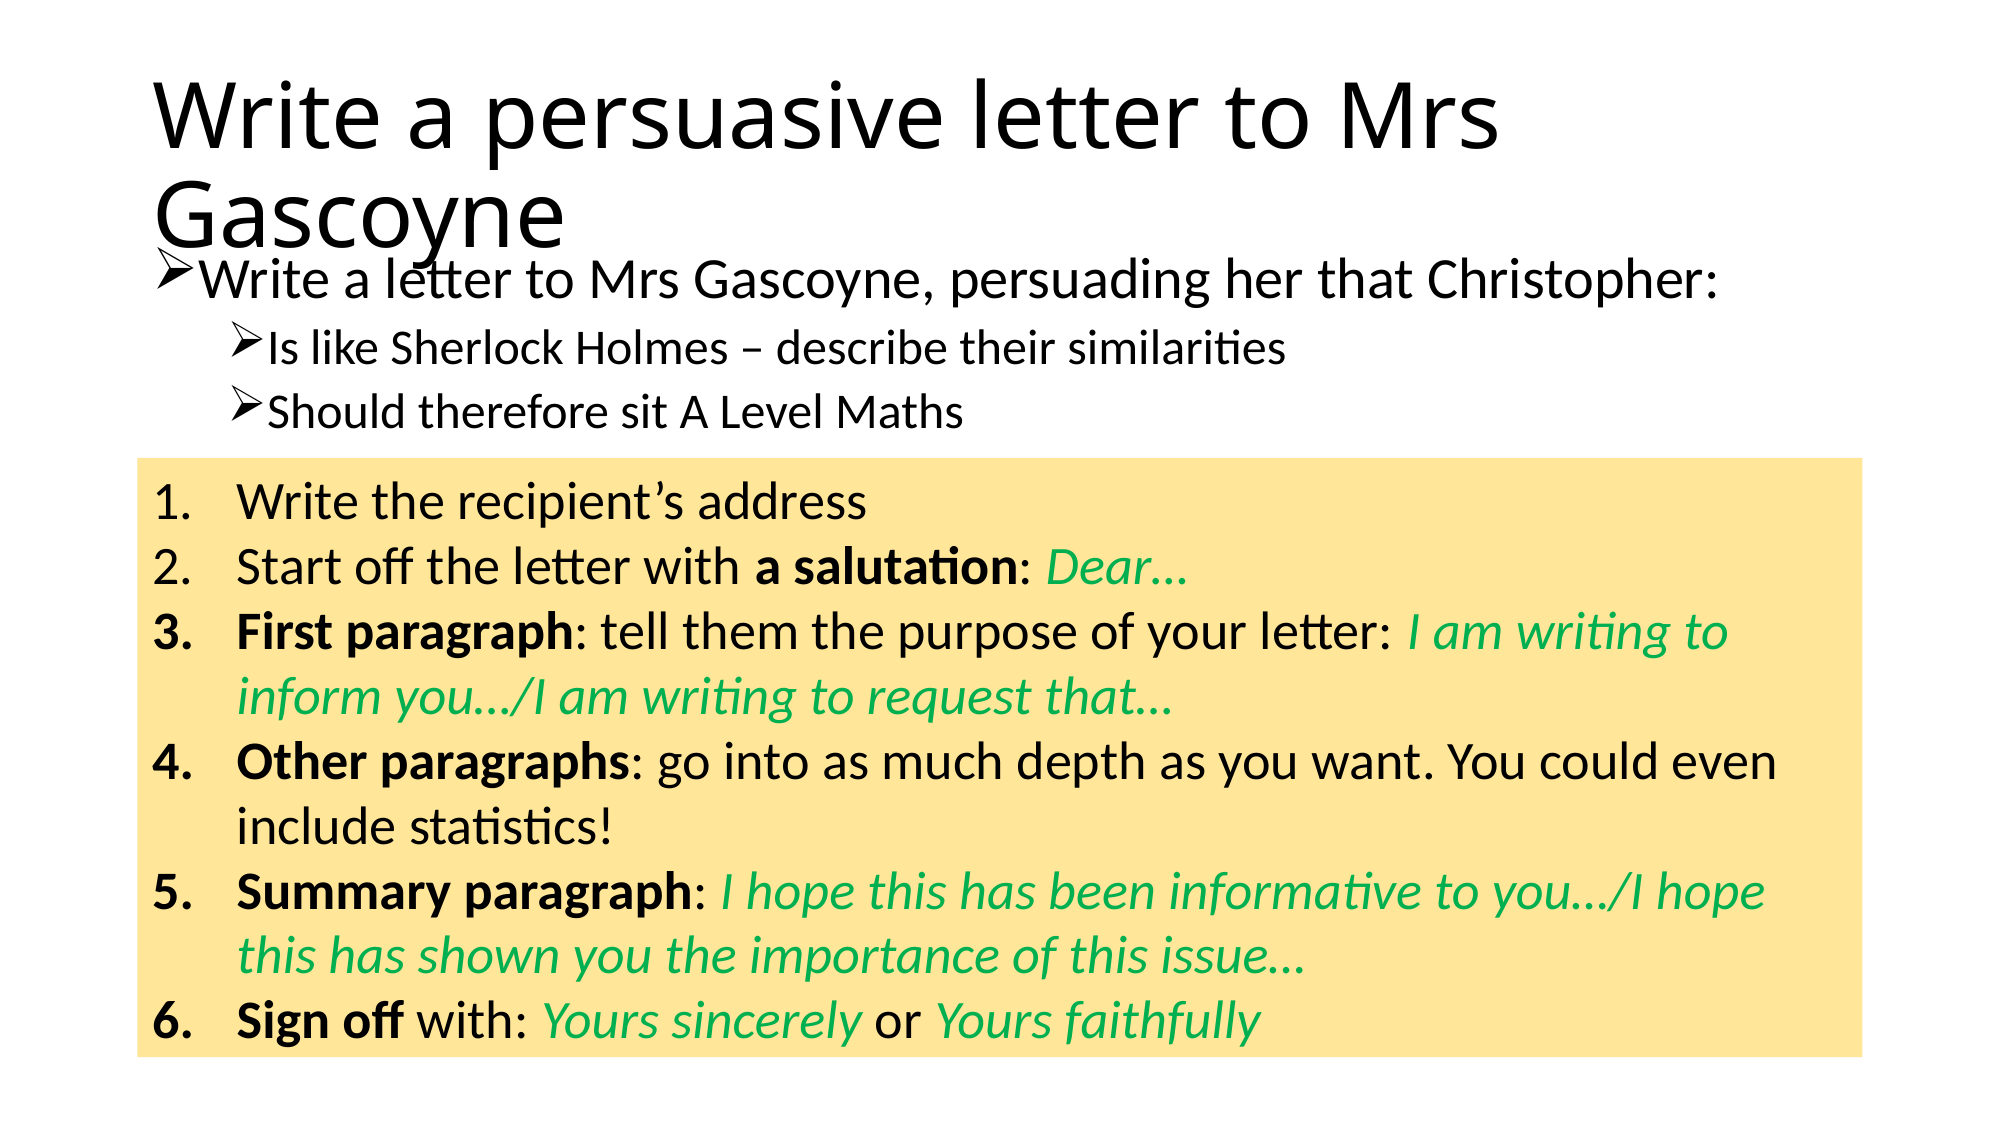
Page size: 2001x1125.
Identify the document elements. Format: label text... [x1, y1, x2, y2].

title Write a persuasive letter to Mrs Gascoyne [137, 59, 1863, 240]
list Write a letter to Mrs Gascoyne, persuading her that Christopher: Is like Sherlock Holmes – describe their similarities Should therefore sit A Level Maths [137, 240, 1863, 457]
text_box Write the recipient’s address Start off the letter with a salutation: Dear… First paragraph: tell them the purpose of your letter: I am writing to inform you…/I am writing to request that… Other paragraphs: go into as much depth as you want. You could even include statistics! Summary paragraph: I hope this has been informative to you…/I hope this has shown you the importance of this issue… Sign off with: Yours sincerely or Yours faithfully [137, 457, 1863, 1058]
